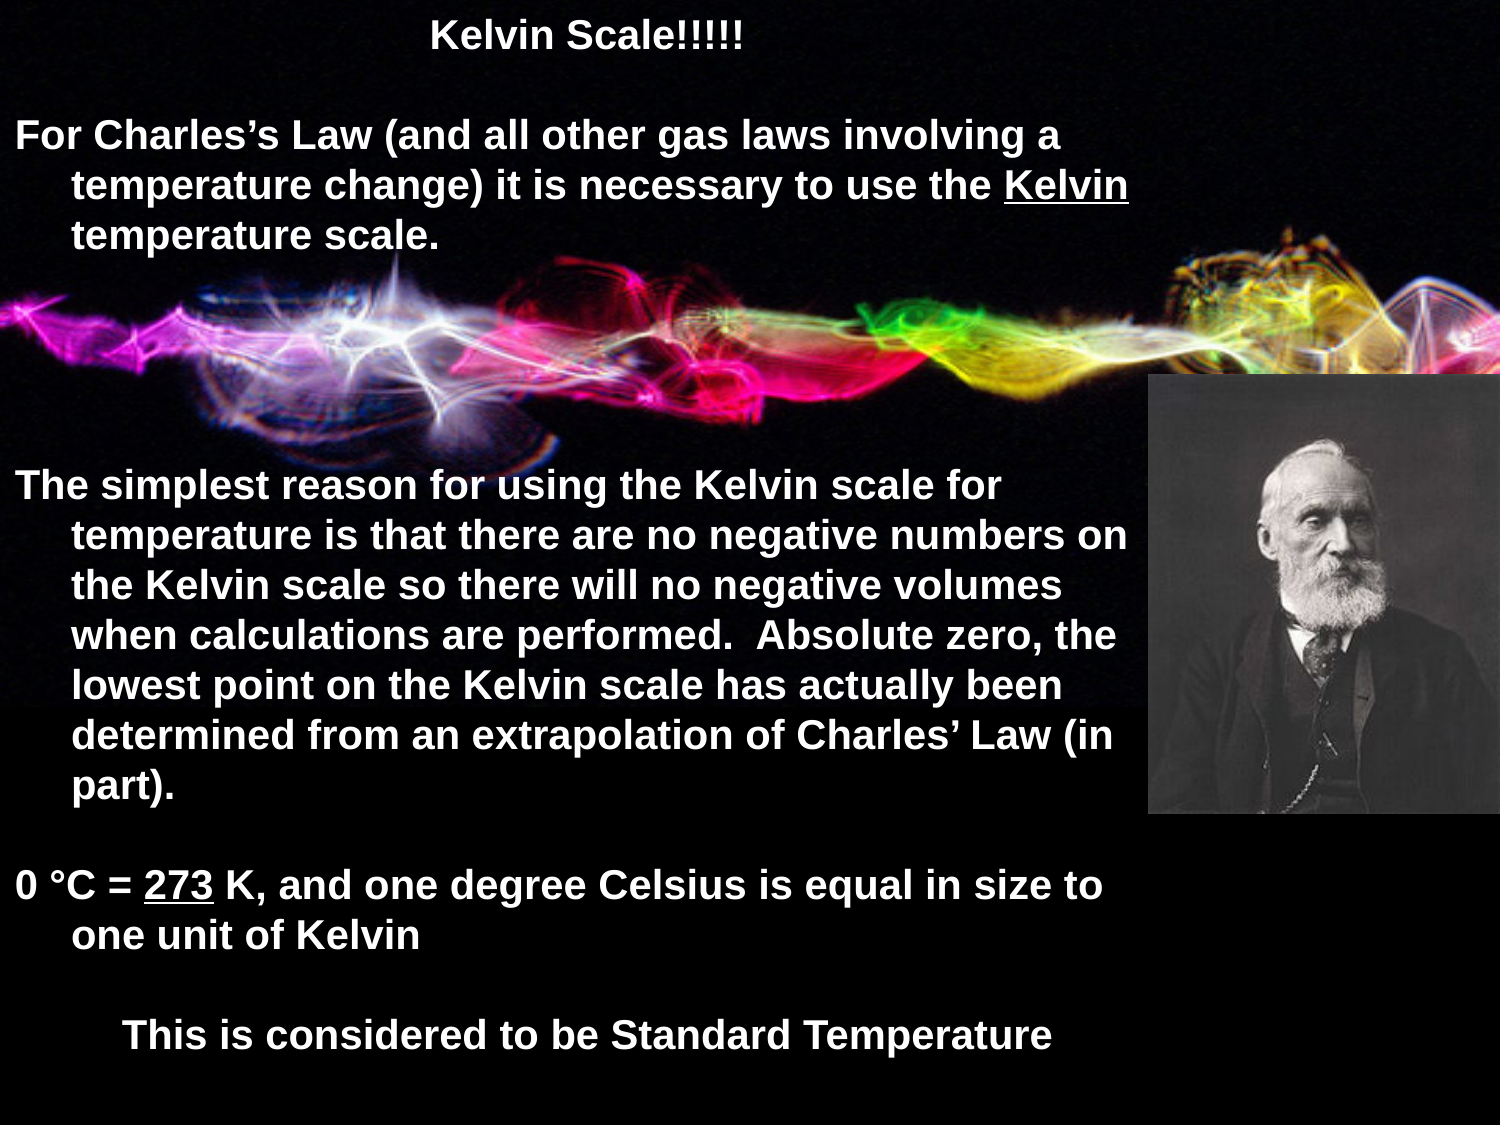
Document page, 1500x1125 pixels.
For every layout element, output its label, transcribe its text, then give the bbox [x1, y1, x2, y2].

picture [0, 0, 1500, 815]
text_box Kelvin Scale!!!!! For Charles’s Law (and all other gas laws involving a temperature change) it is necessary to use the Kelvin temperature scale. The simplest reason for using the Kelvin scale for temperature is that there are no negative numbers on the Kelvin scale so there will no negative volumes when calculations are performed. Absolute zero, the lowest point on the Kelvin scale has actually been determined from an extrapolation of Charles’ Law (in part). 0 °C = 273 K, and one degree Celsius is equal in size to one unit of Kelvin This is considered to be Standard Temperature [0, 715, 1175, 1066]
